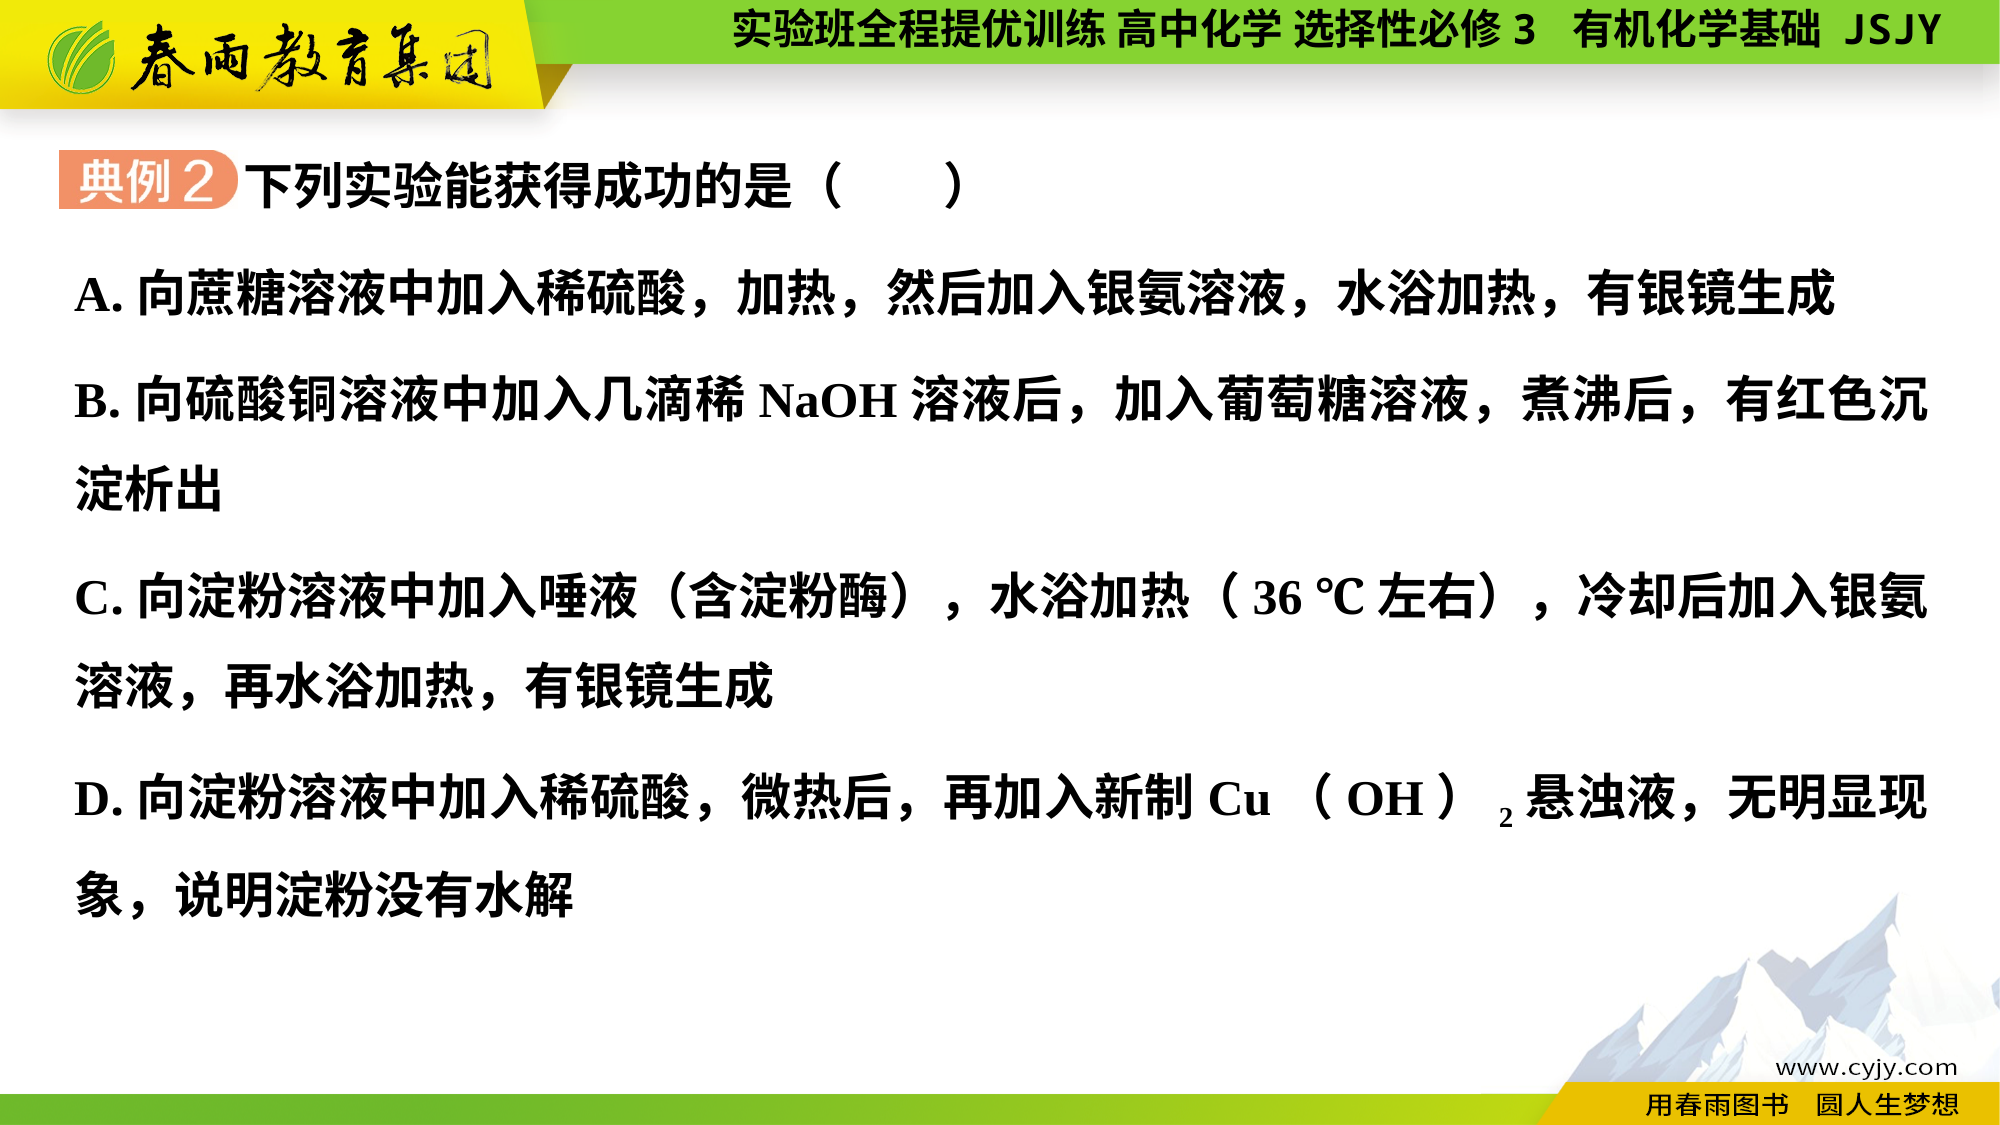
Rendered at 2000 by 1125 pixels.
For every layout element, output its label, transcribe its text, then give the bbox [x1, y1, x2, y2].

list 下列实验能获得成功的是（ ） A.向蔗糖溶液中加入稀硫酸，加热，然后加入银氨溶液，水浴加热，有银镜生成 B.向硫酸铜溶液中加入几滴稀NaOH溶液后，加入葡萄糖溶液，煮沸后，有红色沉淀析出 C.向淀粉溶液中加入唾液（含淀粉酶），水浴加热（36 ℃左右），冷却后加入银氨溶液，再水浴加热，有银镜生成 D.向淀粉溶液中加入稀硫酸，微热后，再加入新制Cu（OH）2悬浊液，无明显现象，说明淀粉没有水解 [59, 116, 1944, 915]
picture [0, 0, 2000, 1125]
